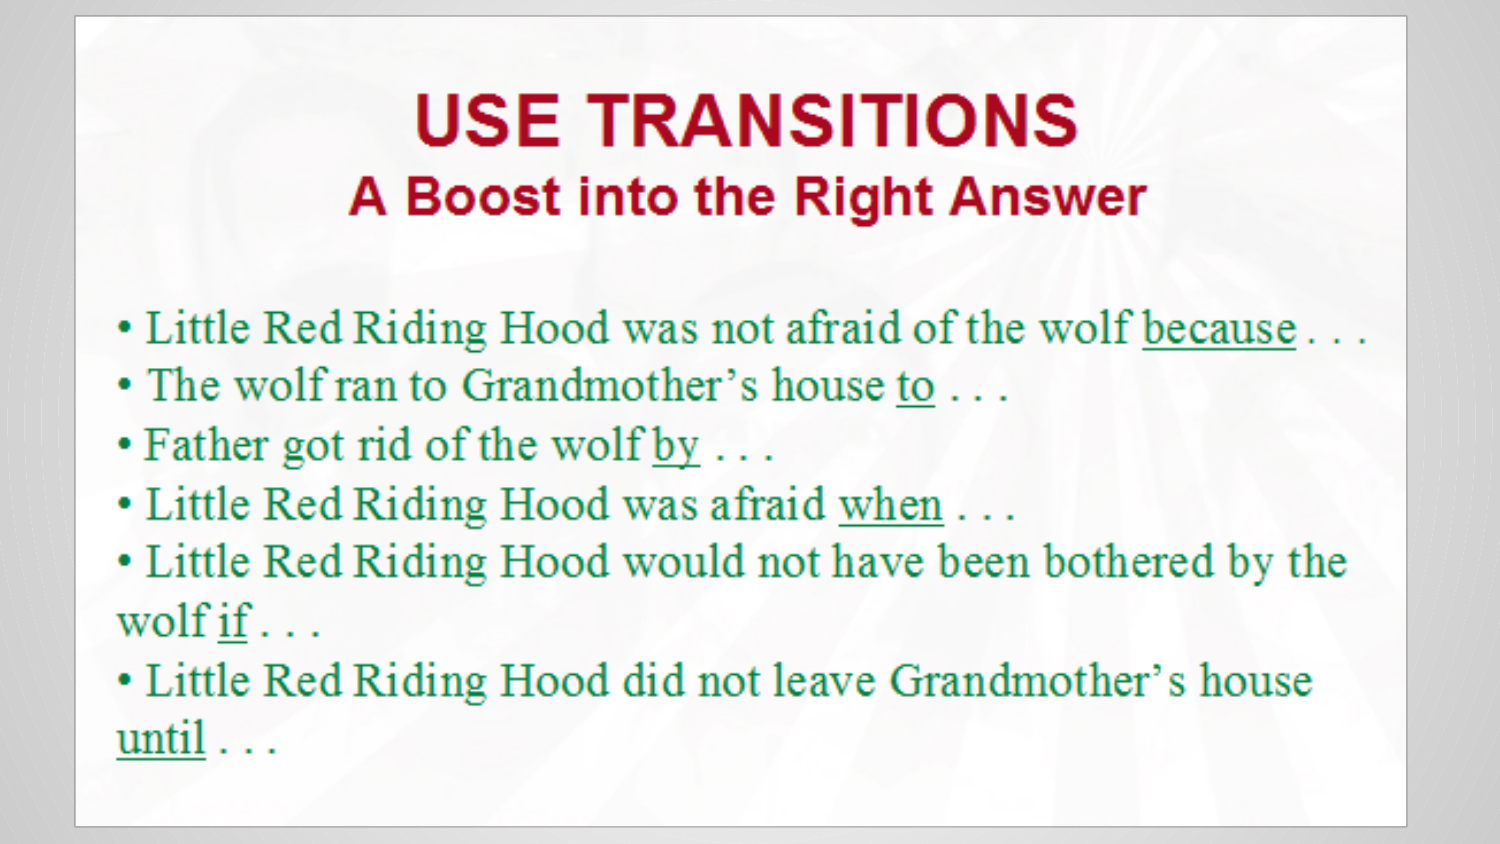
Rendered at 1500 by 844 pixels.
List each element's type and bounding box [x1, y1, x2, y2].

text_box [71, 12, 1412, 832]
